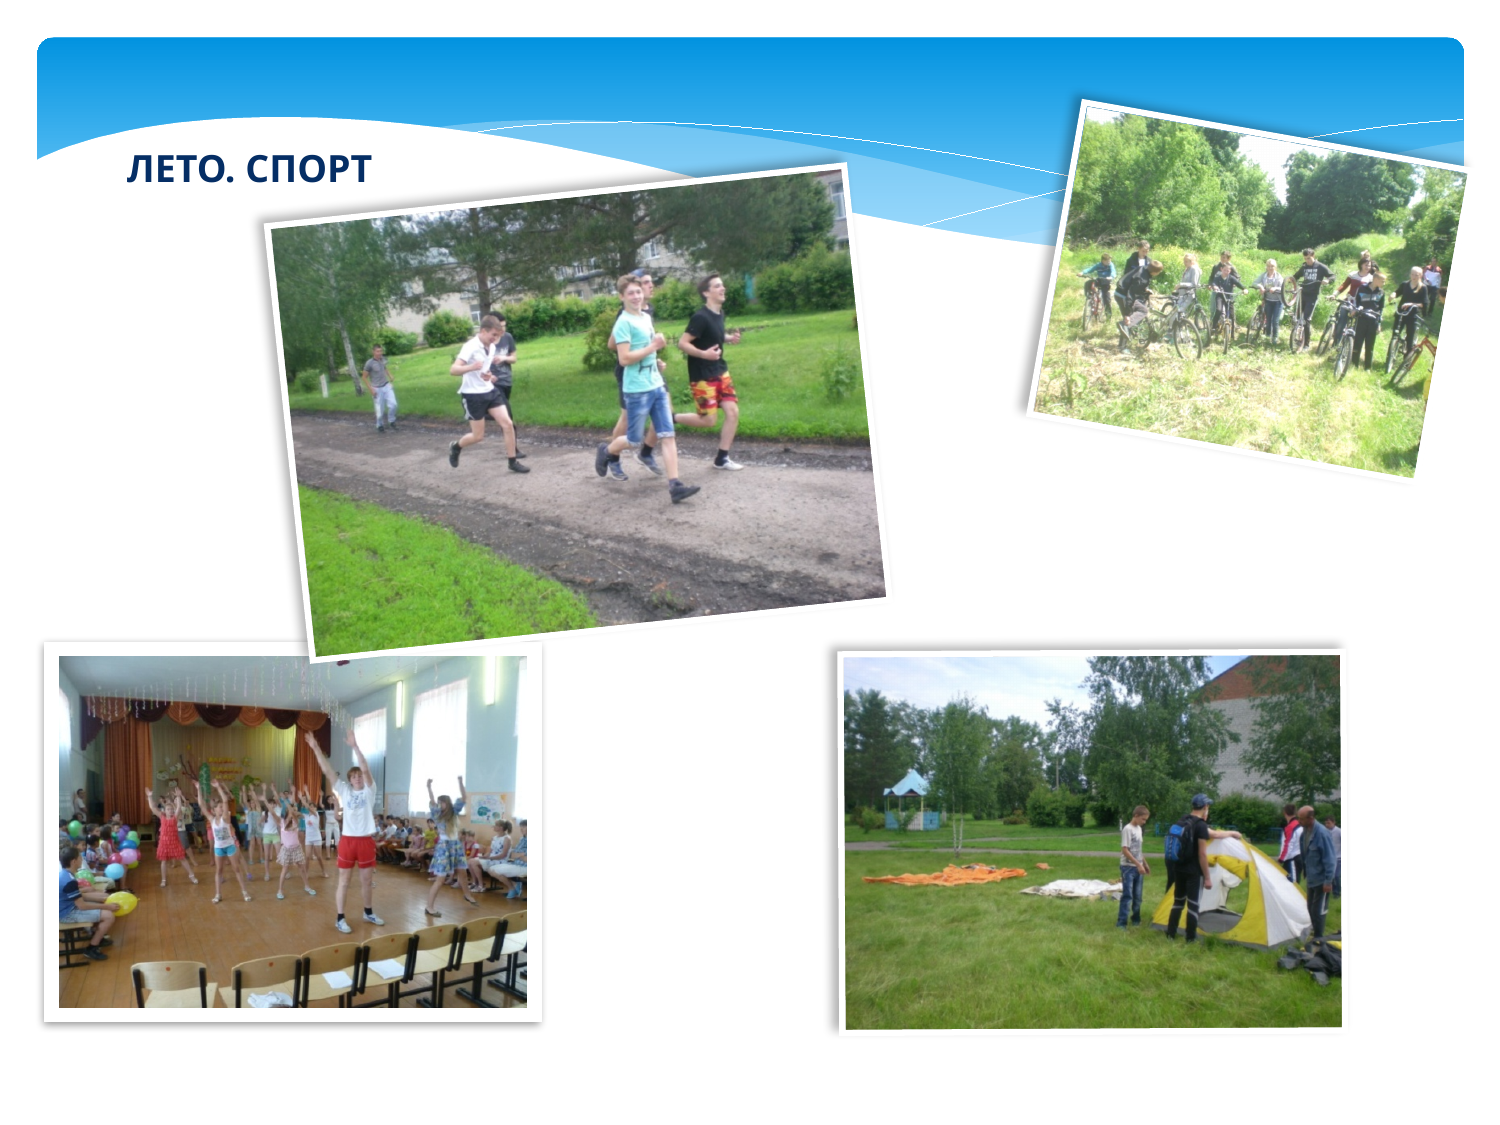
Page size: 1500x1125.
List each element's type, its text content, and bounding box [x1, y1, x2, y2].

text_box ЛЕТО. СПОРТ [112, 137, 1054, 197]
picture [58, 170, 886, 1009]
picture [844, 656, 1342, 1029]
picture [1056, 136, 1444, 448]
